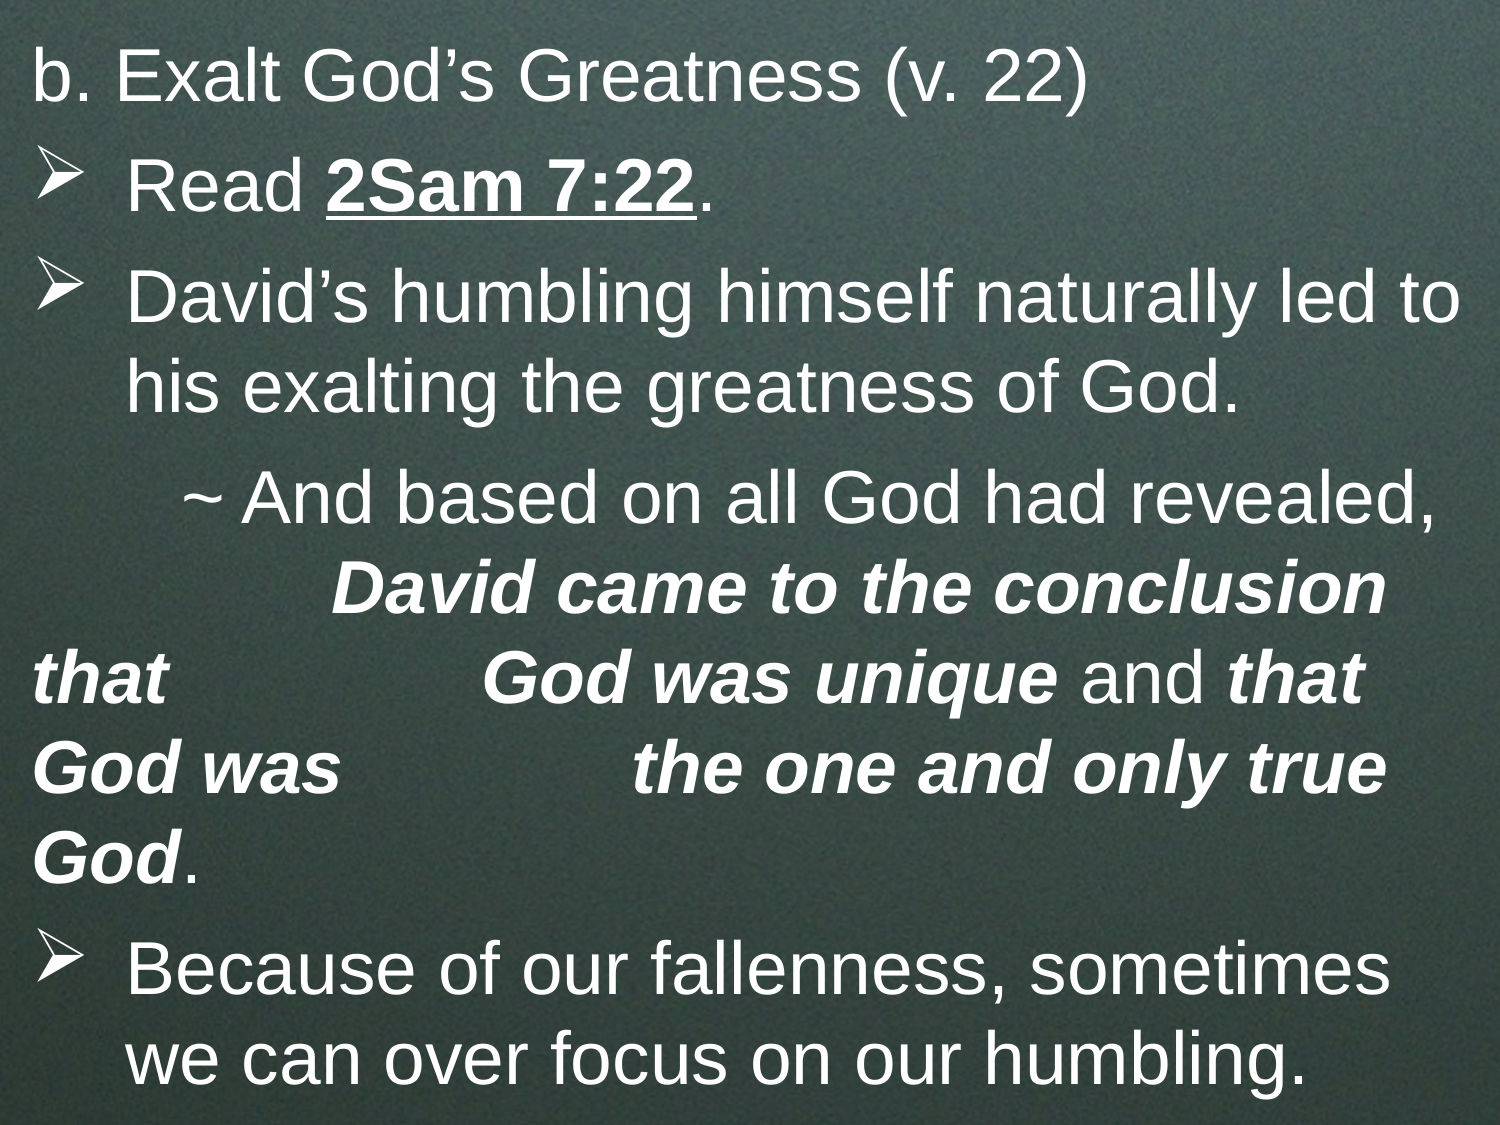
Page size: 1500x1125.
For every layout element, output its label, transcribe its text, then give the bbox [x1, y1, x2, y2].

subtitle b. Exalt God’s Greatness (v. 22) Read 2Sam 7:22. David’s humbling himself naturally led to his exalting the greatness of God. ~ And based on all God had revealed, David came to the conclusion that God was unique and that God was the one and only true God. Because of our fallenness, sometimes we can over focus on our humbling. [16, 18, 1482, 1110]
picture [0, 0, 1500, 1125]
